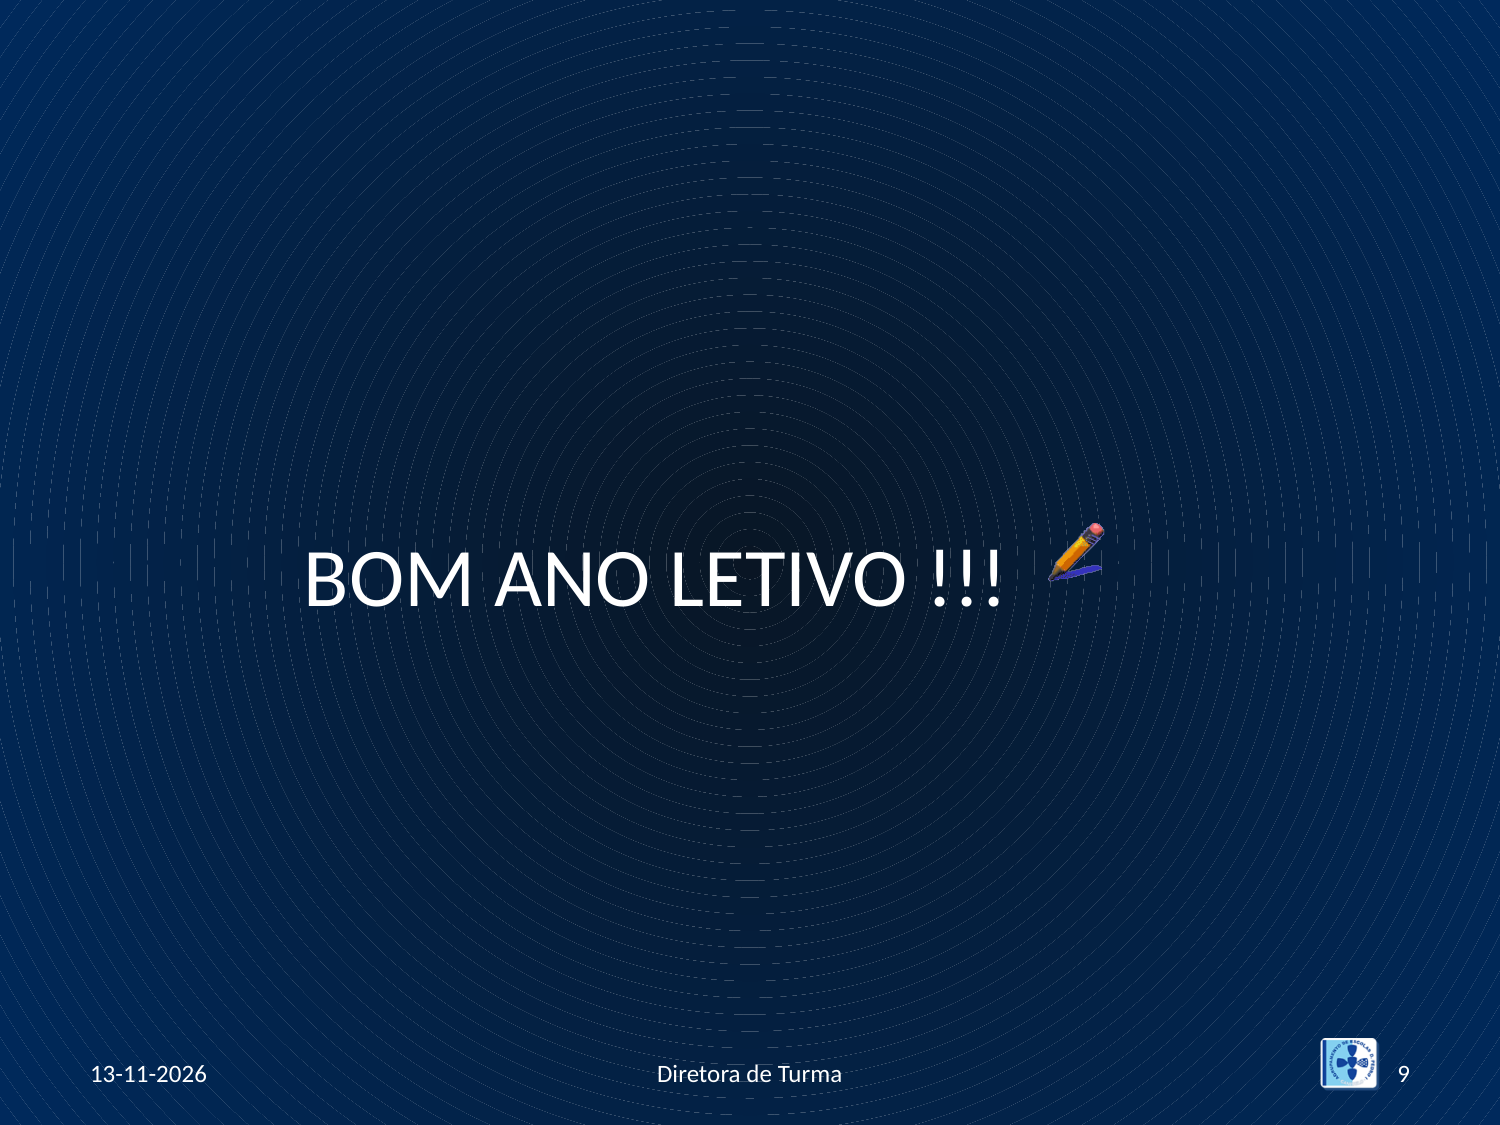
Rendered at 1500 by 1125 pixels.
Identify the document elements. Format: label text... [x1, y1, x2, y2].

picture [1045, 503, 1140, 599]
text_box BOM ANO LETIVO !!! [289, 515, 1211, 630]
slide_number 9 [1074, 1042, 1425, 1103]
footer Diretora de Turma [512, 1042, 988, 1103]
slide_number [75, 1042, 425, 1103]
picture [1320, 1038, 1380, 1091]
